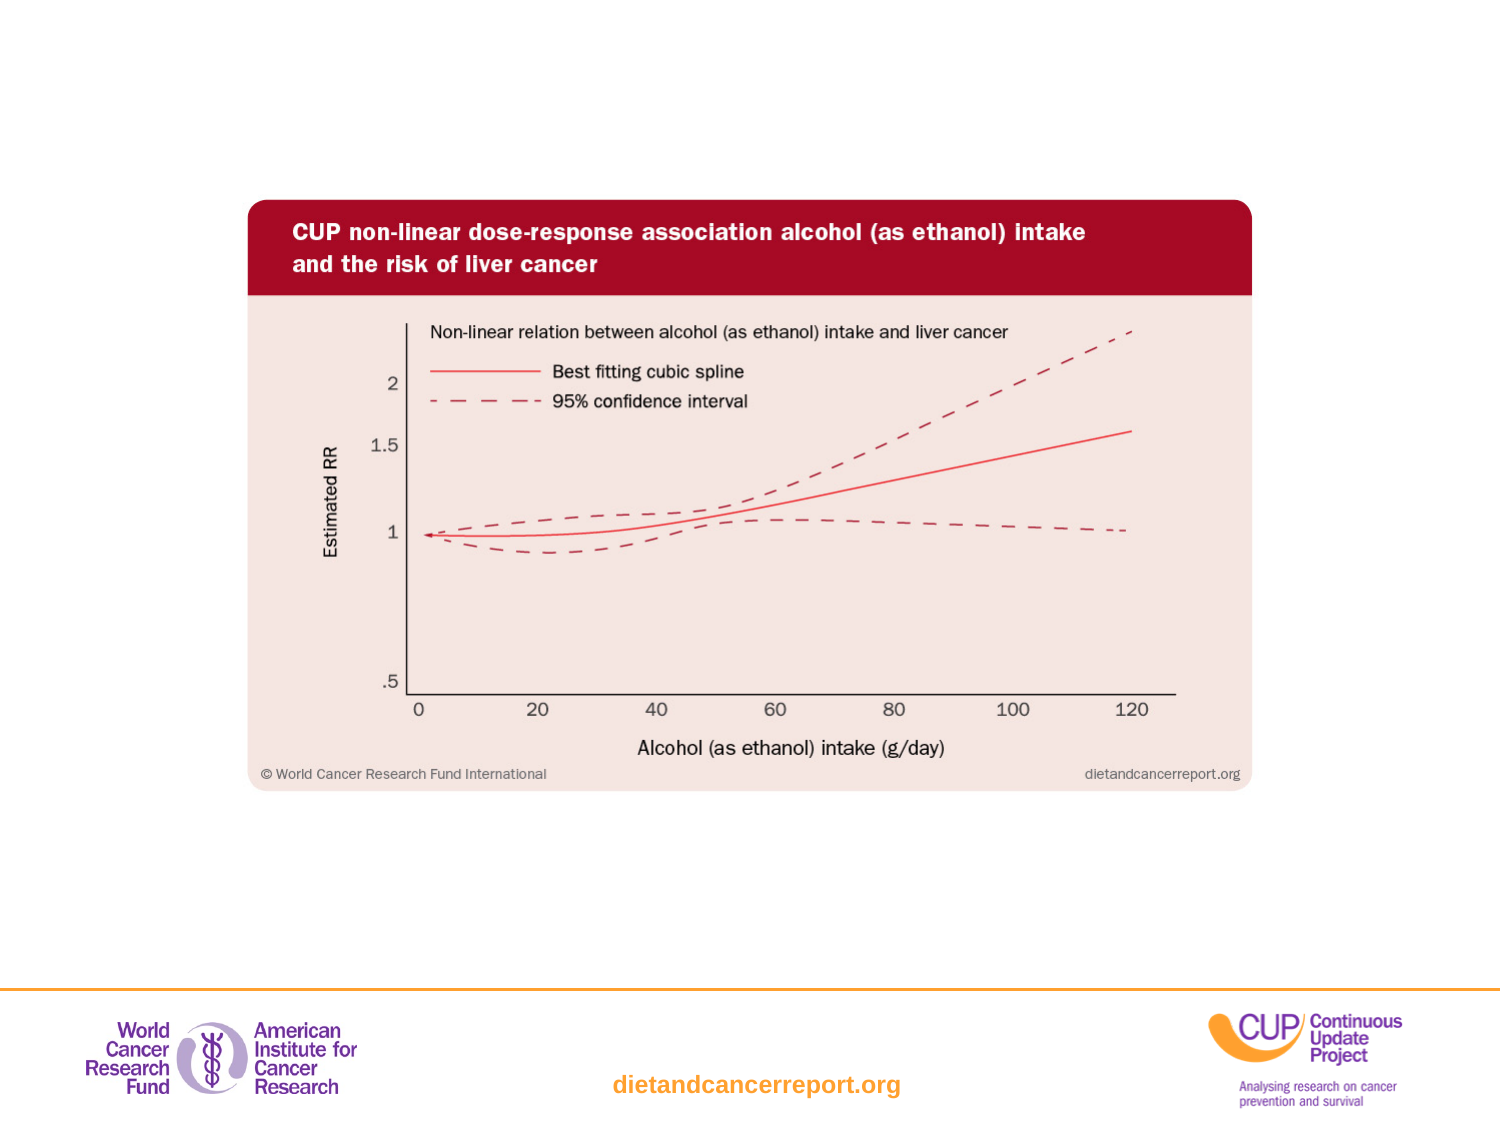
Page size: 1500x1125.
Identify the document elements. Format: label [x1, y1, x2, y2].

picture [218, 170, 1282, 821]
picture [86, 1022, 357, 1094]
picture [1207, 1013, 1403, 1109]
